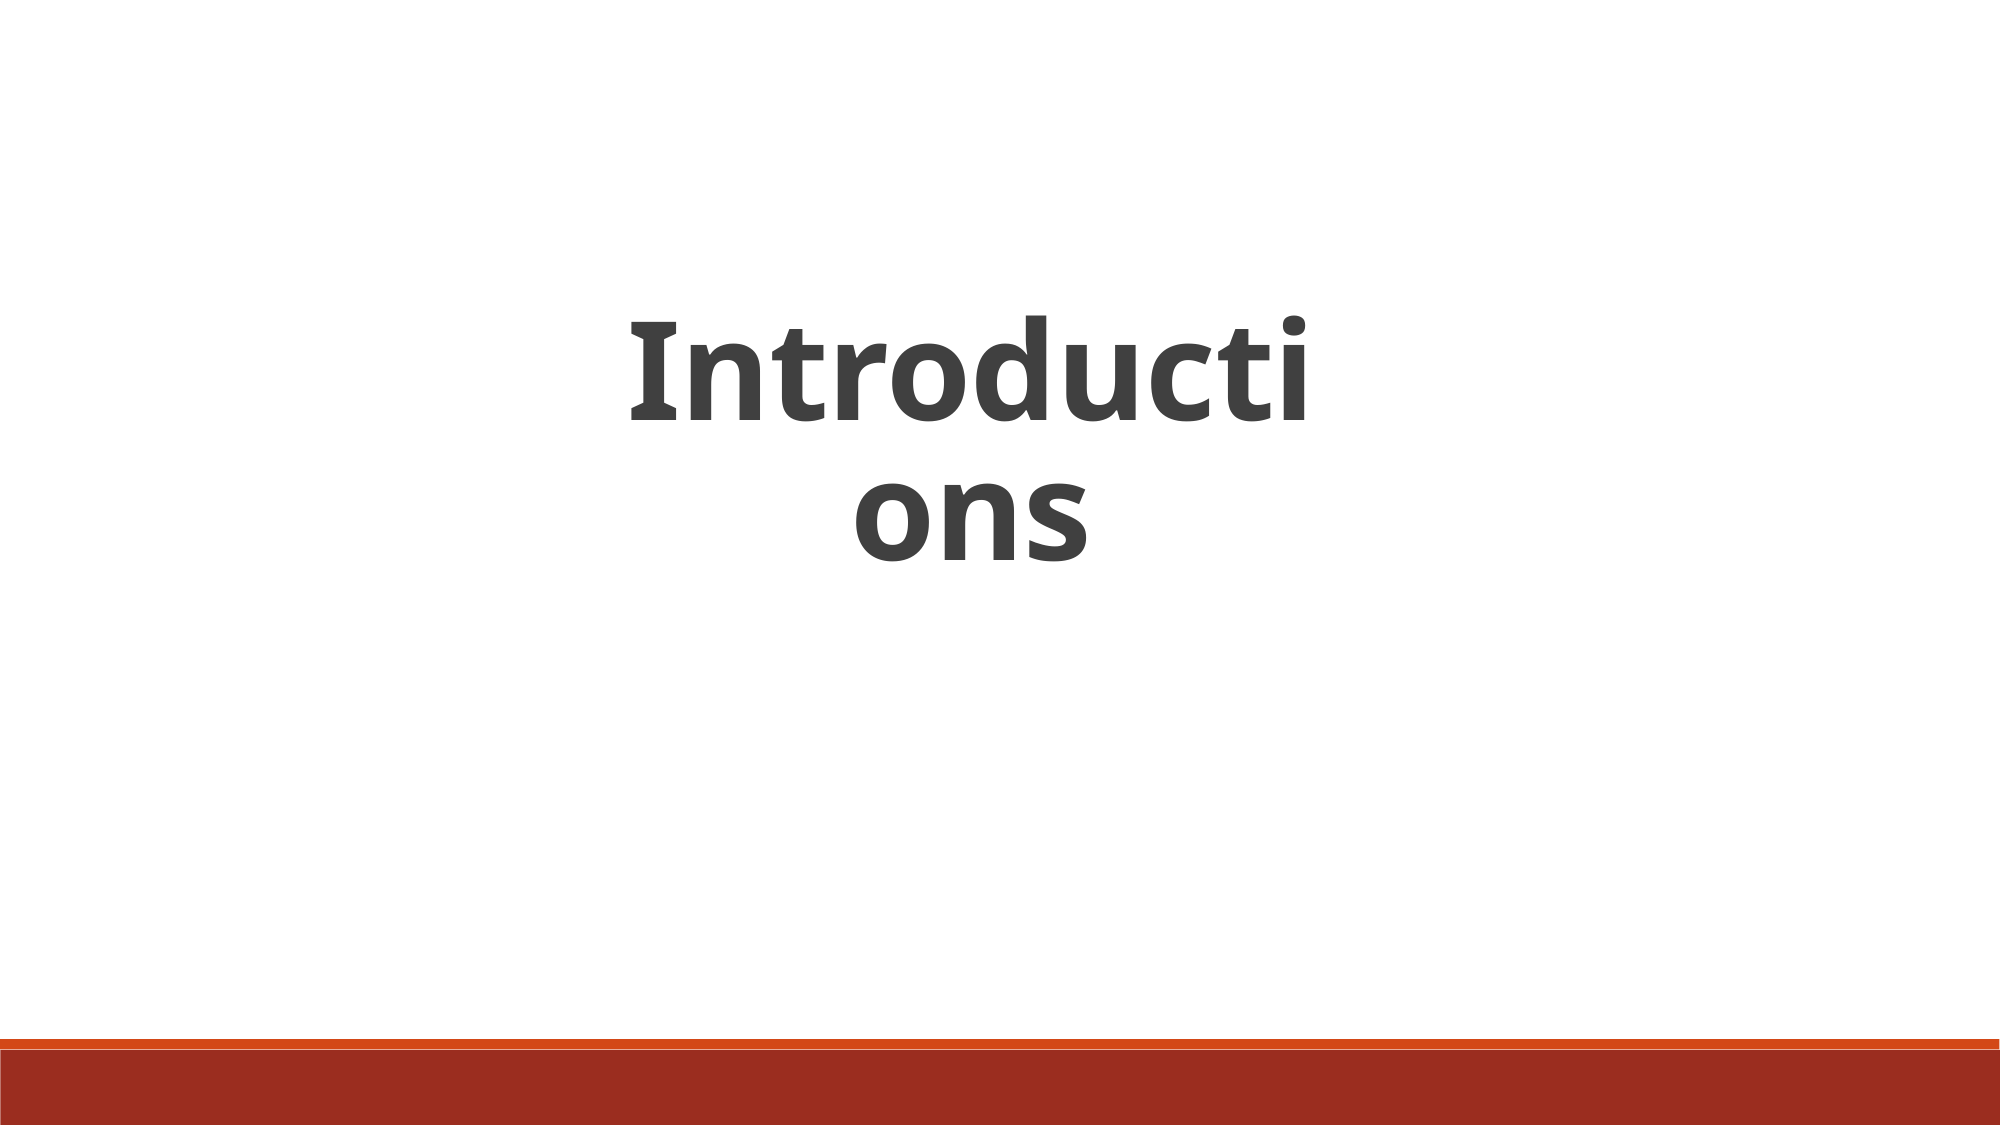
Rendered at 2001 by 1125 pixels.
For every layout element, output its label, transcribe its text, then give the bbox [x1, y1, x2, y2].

title Introductions [570, 221, 1372, 597]
